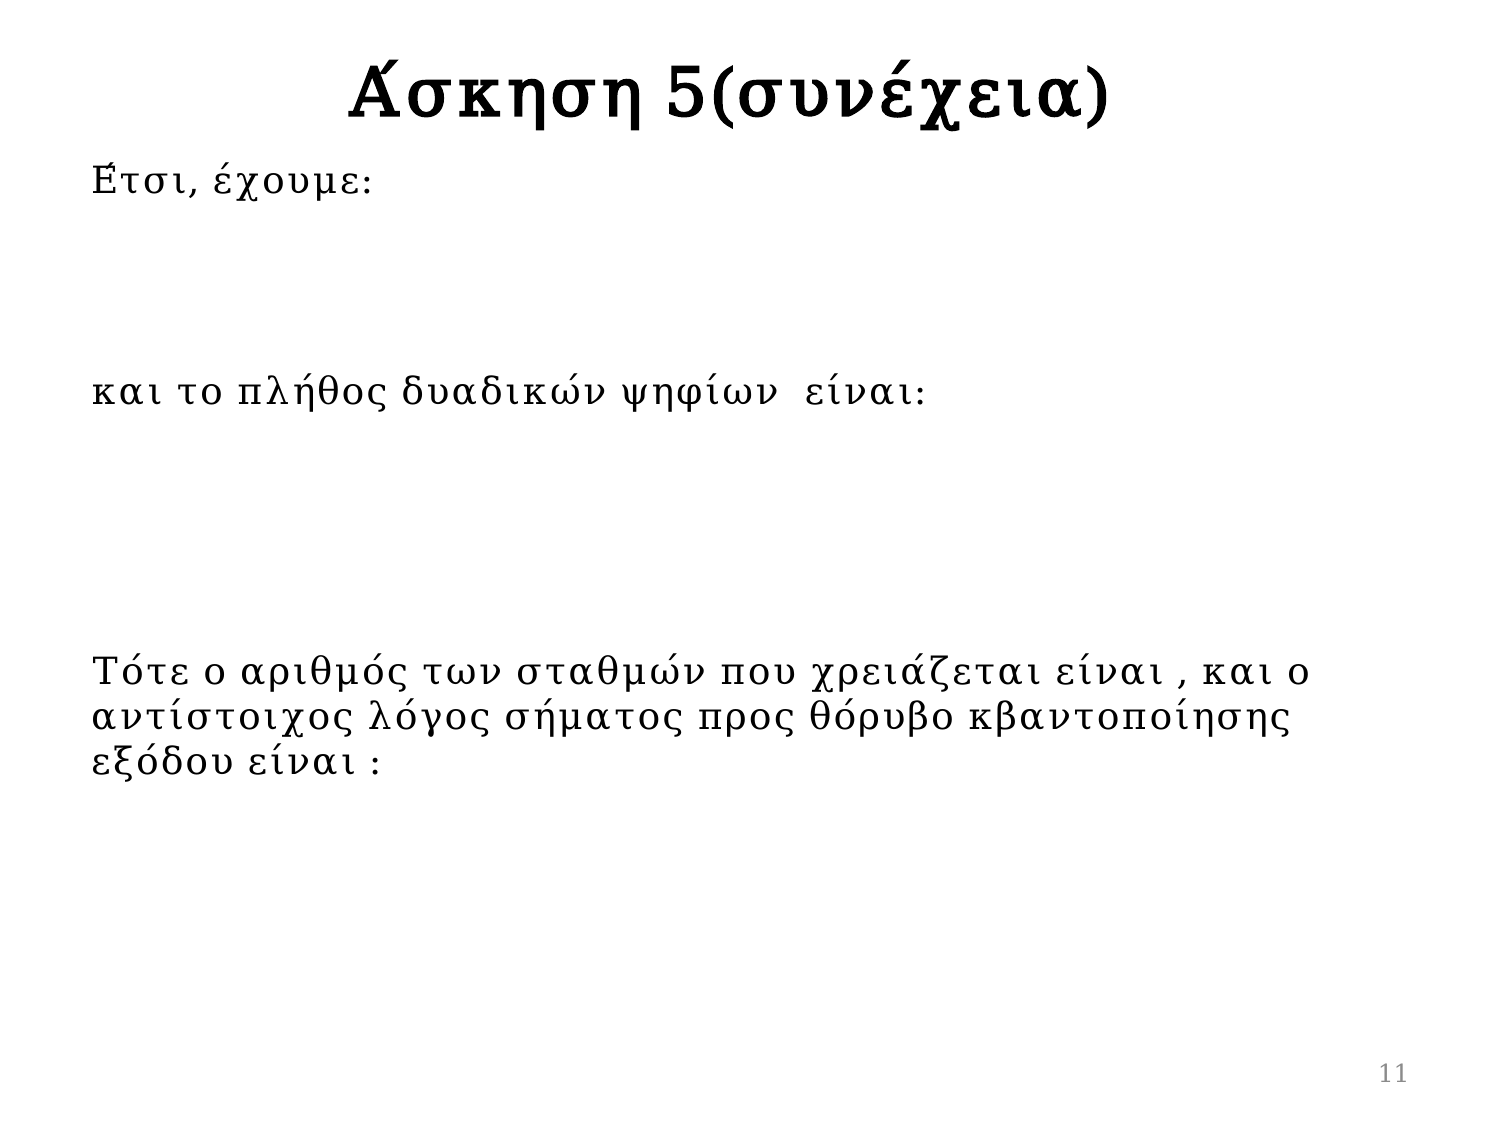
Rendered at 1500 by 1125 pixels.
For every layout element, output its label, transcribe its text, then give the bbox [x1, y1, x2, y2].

title Άσκηση 5(συνέχεια) [75, 19, 1425, 159]
slide_number 11 [1222, 1042, 1425, 1103]
